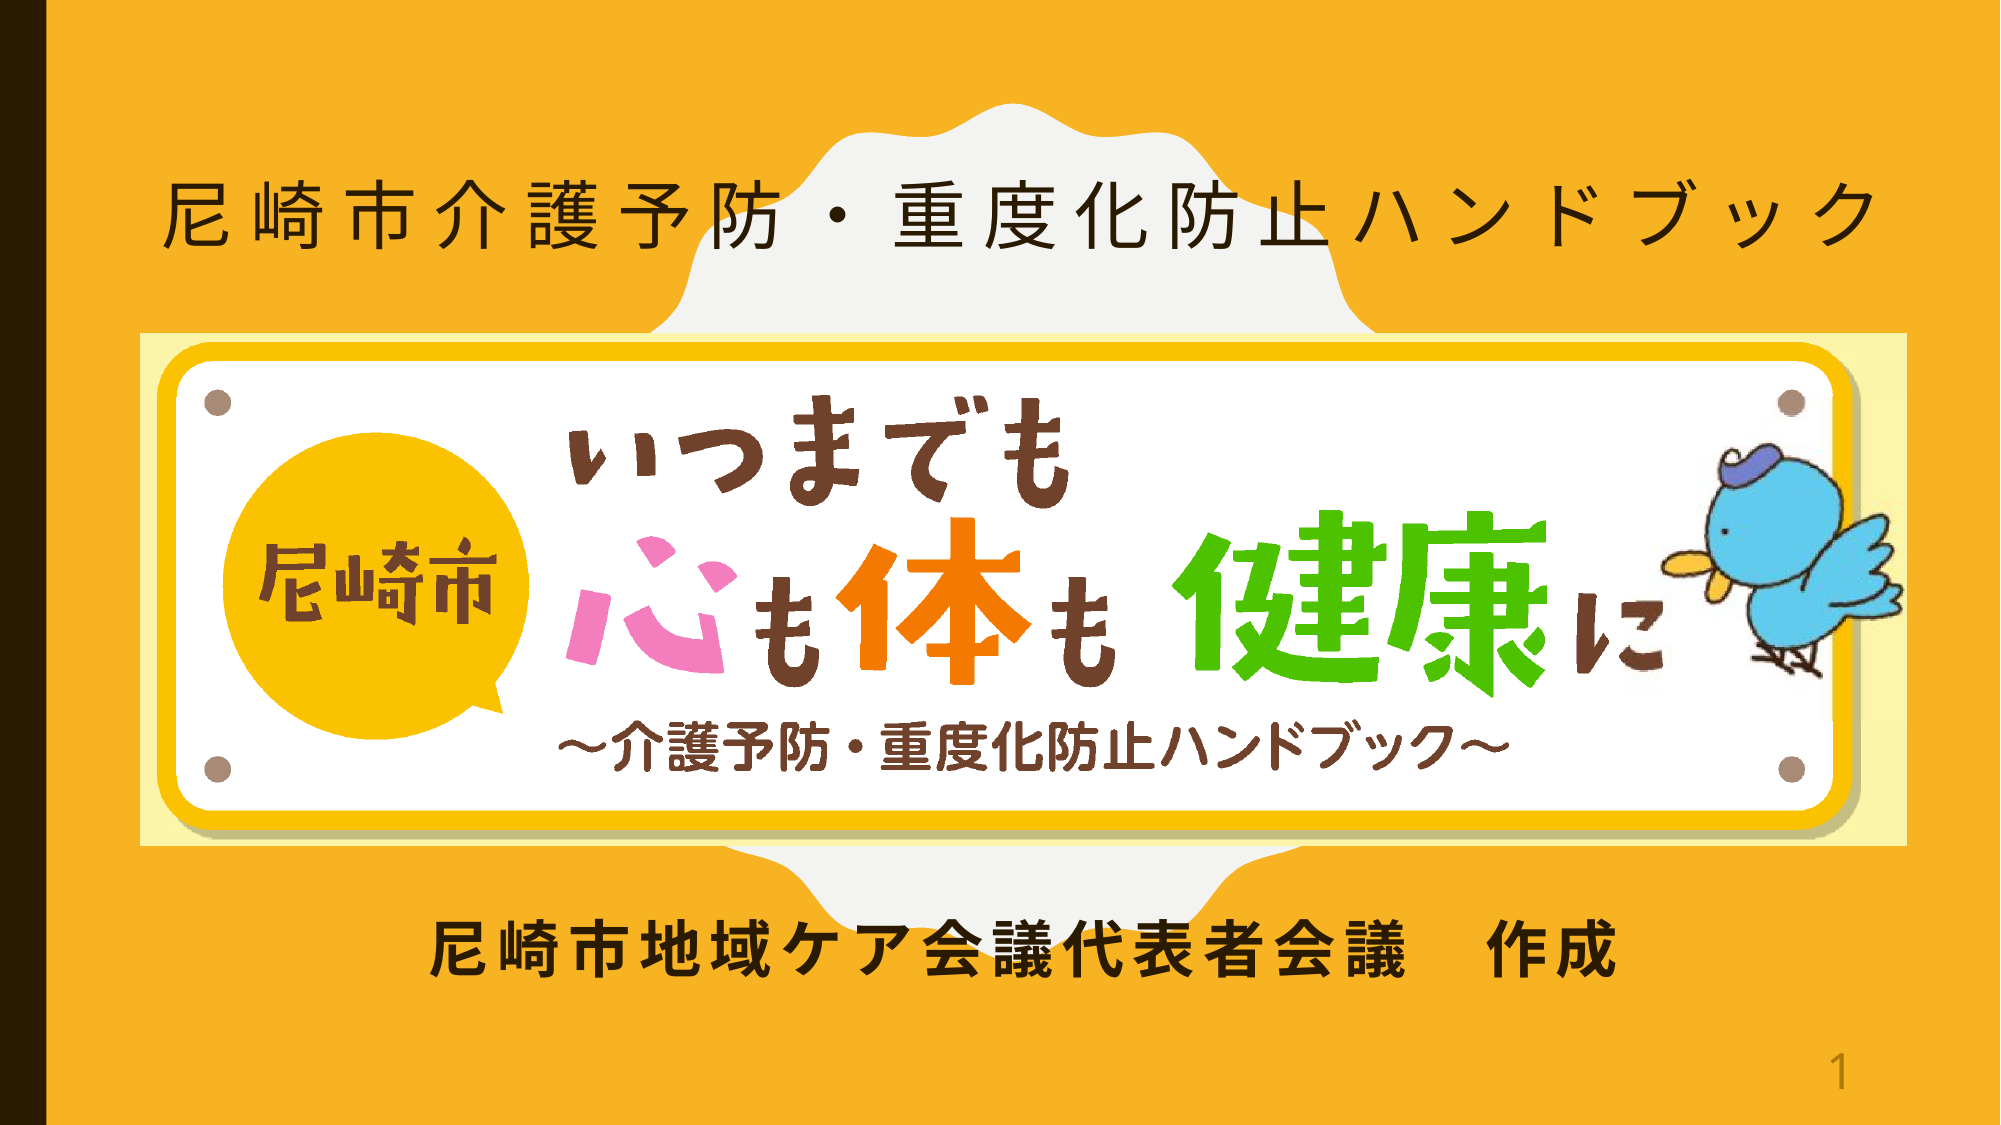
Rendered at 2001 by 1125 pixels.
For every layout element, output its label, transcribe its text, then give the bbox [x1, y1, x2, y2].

subtitle 尼崎市地域ケア会議代表者会議 作成 [363, 902, 1684, 1044]
slide_number 1 [1487, 1045, 1870, 1103]
picture [139, 333, 1907, 846]
title 尼崎市介護予防・重度化防止ハンドブック [111, 84, 1932, 355]
